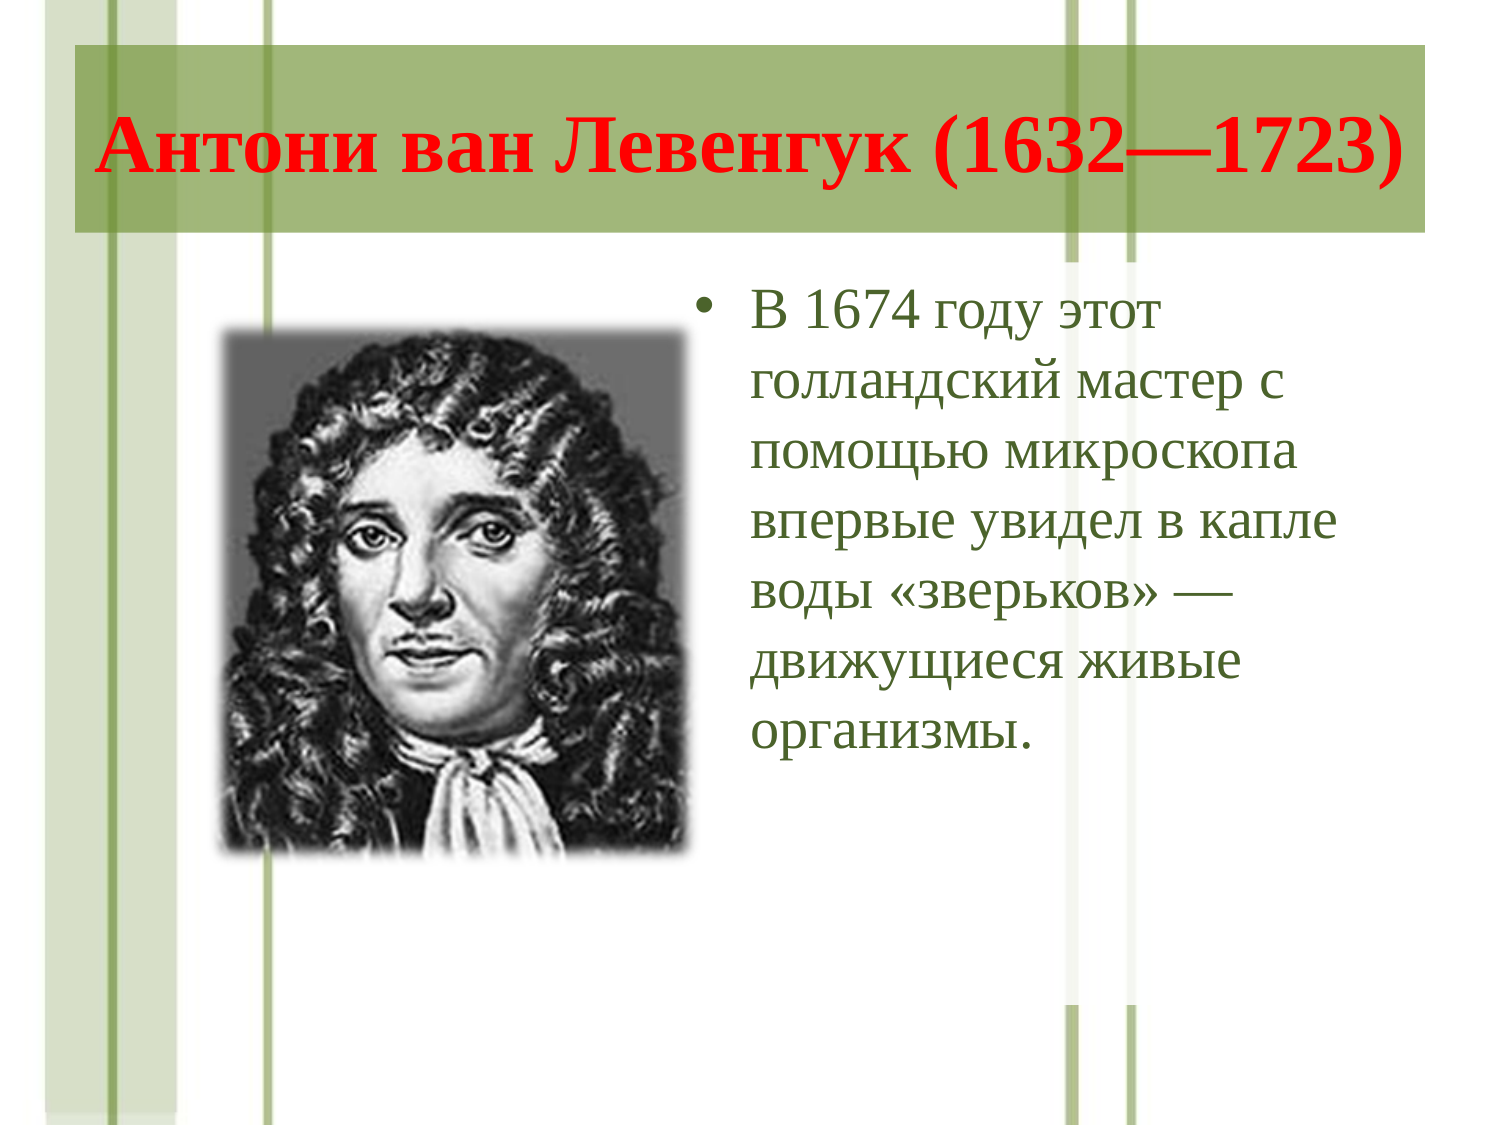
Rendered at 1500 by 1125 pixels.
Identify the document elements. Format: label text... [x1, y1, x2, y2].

title Антони ван Левенгук (1632—1723) [74, 44, 1426, 233]
list В 1674 году этот голландский мастер с помощью микроскопа впервые увидел в капле воды «зверьков» — движущиеся живые организмы. [678, 262, 1426, 1006]
picture [0, 0, 1500, 1125]
